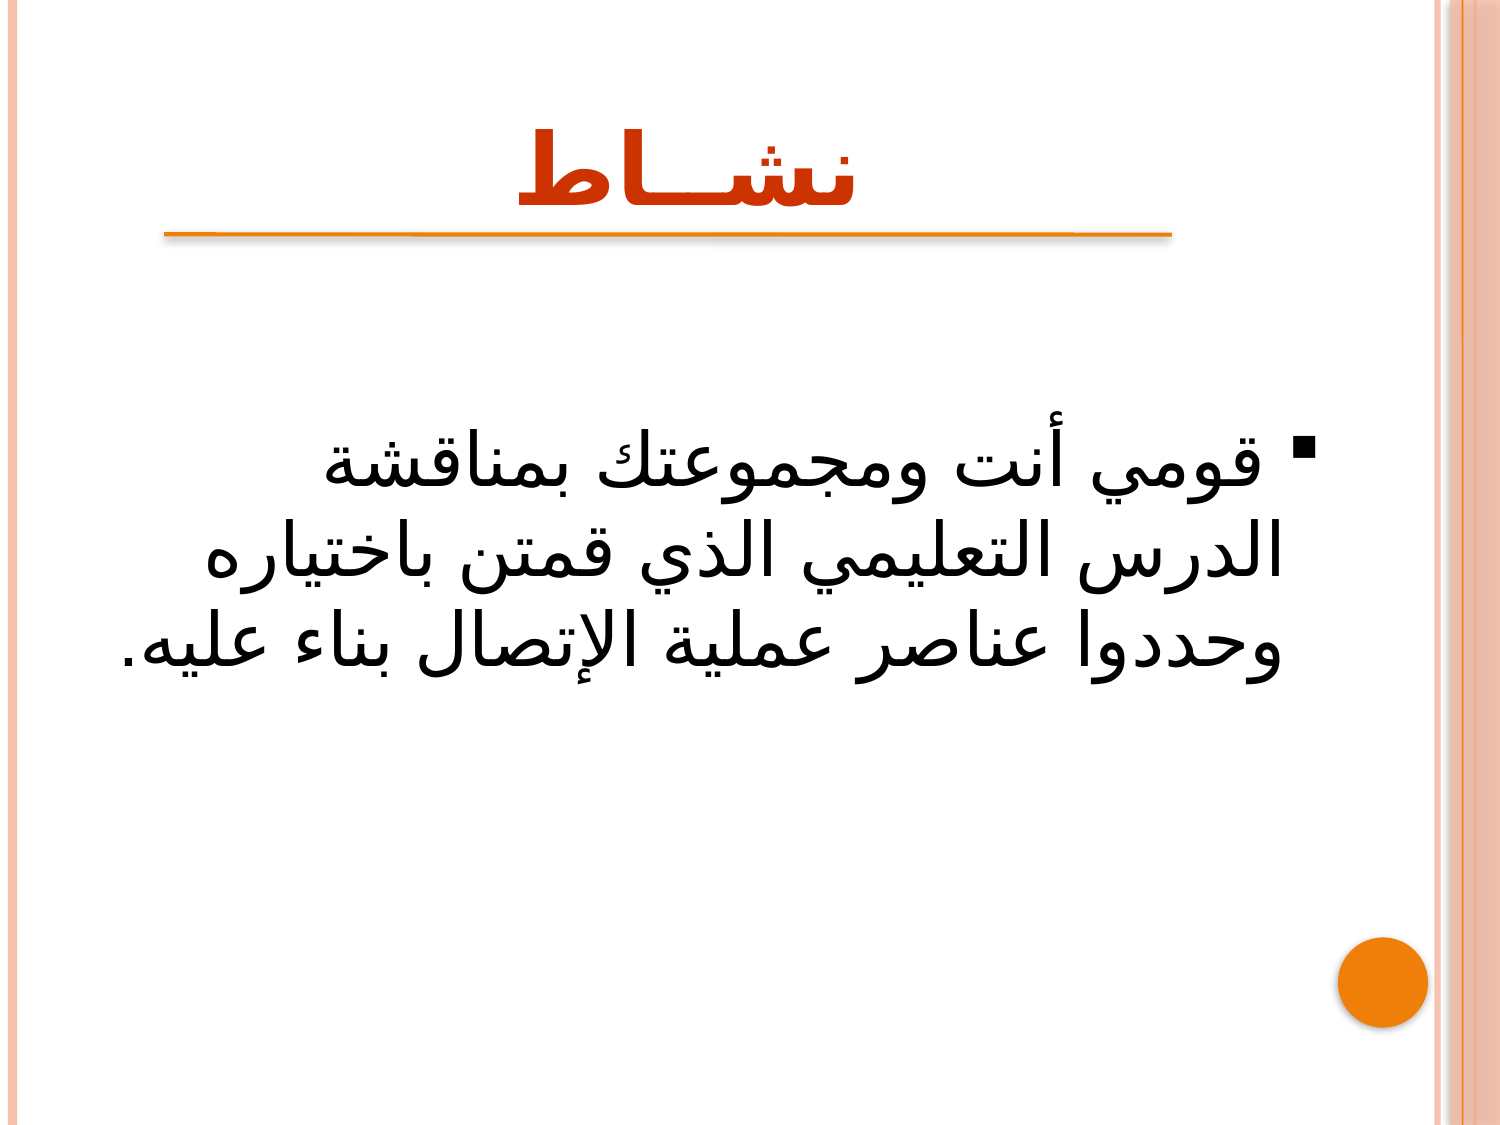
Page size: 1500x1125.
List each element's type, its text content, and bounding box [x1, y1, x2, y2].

text_box قومي أنت ومجموعتك بمناقشة الدرس التعليمي الذي قمتن باختياره وحددوا عناصر عملية الإتصال بناء عليه. [93, 314, 1338, 728]
text_box نشــاط [75, 45, 1300, 233]
